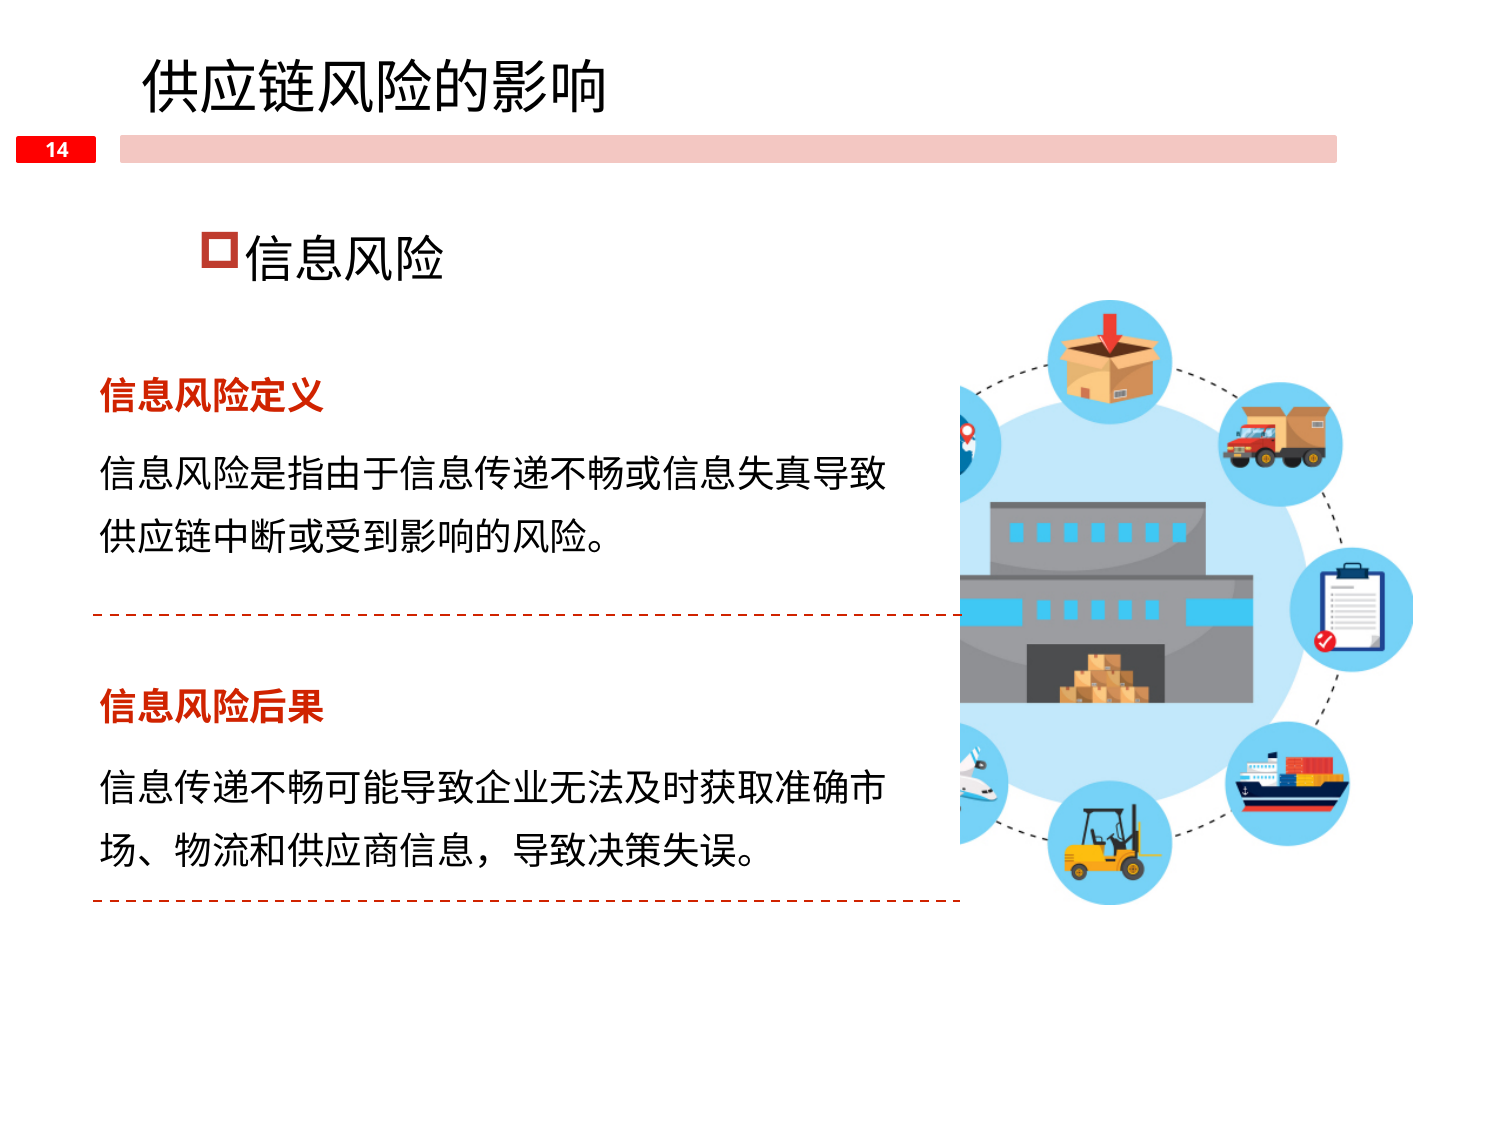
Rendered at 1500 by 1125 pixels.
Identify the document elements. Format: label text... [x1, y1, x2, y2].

text_box [17, 129, 97, 189]
text_box 信息风险 [182, 219, 1168, 314]
text_box 信息传递不畅可能导致企业无法及时获取准确市场、物流和供应商信息，导致决策失误。 [84, 730, 923, 894]
text_box 信息风险定义 [84, 336, 914, 416]
text_box 信息风险是指由于信息传递不畅或信息失真导致供应链中断或受到影响的风险。 [84, 416, 923, 580]
picture [959, 300, 1413, 905]
text_box 供应链风险的影响 [126, 42, 623, 128]
text_box 信息风险后果 [84, 649, 914, 730]
